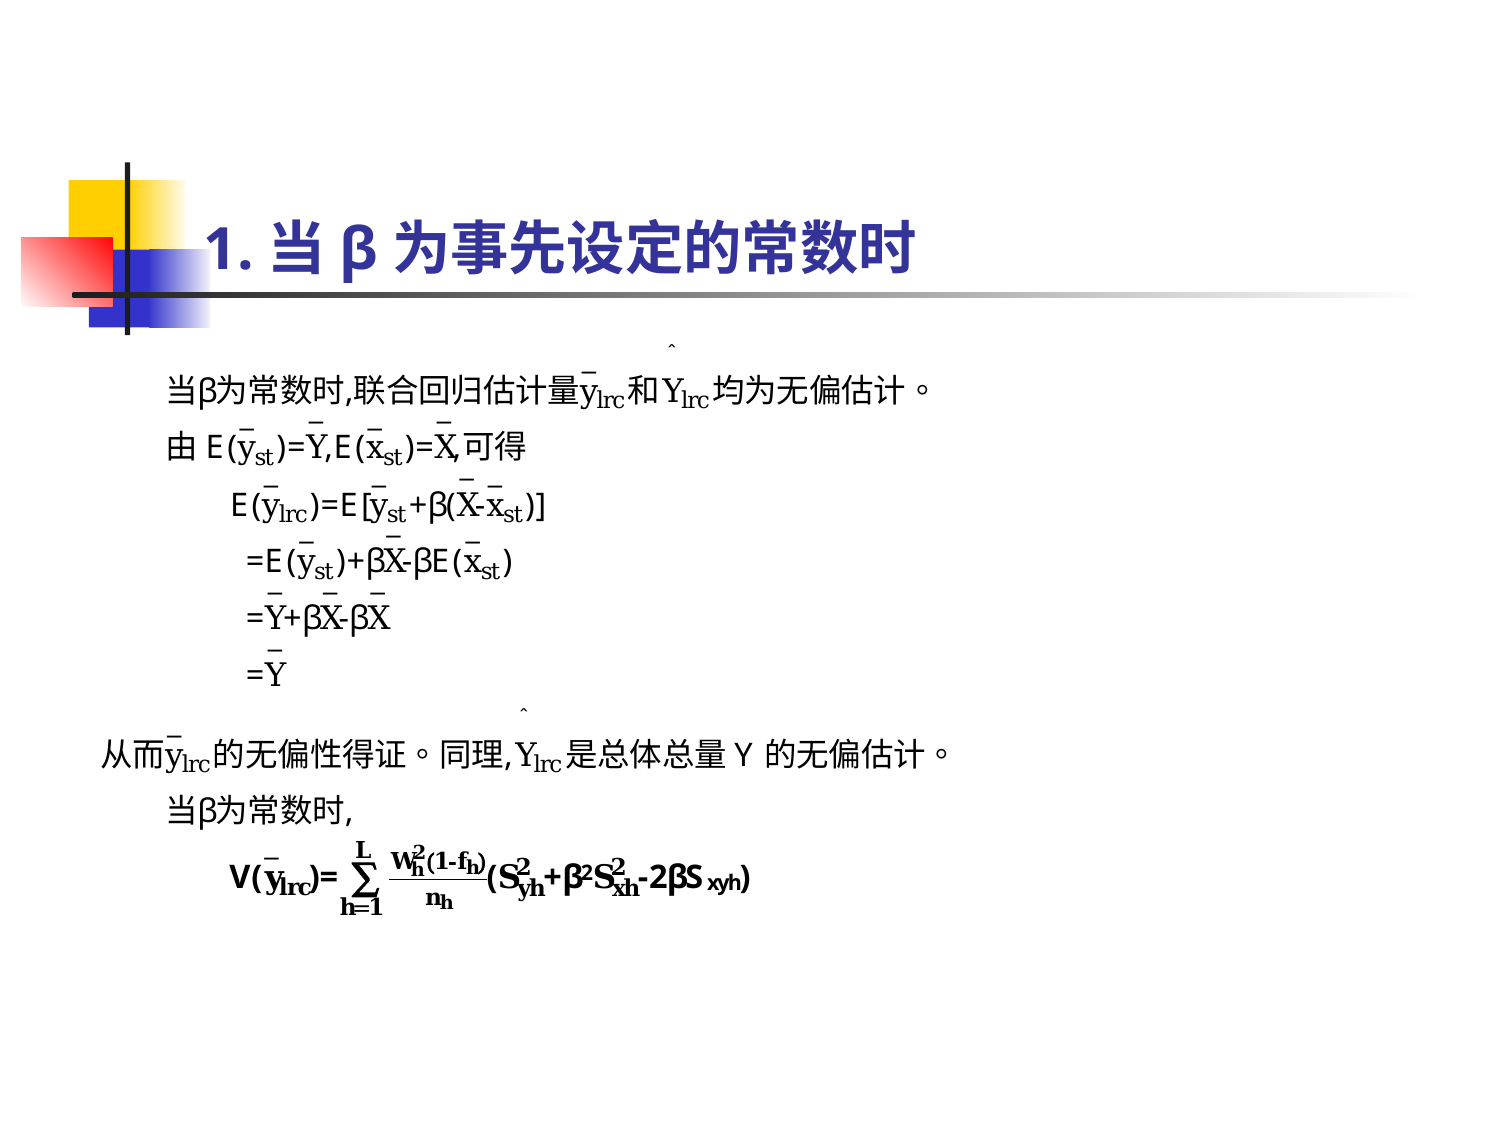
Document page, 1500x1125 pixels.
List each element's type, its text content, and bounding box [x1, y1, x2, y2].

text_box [100, 337, 1357, 1047]
title 1.当β为事先设定的常数时 [188, 101, 1468, 289]
